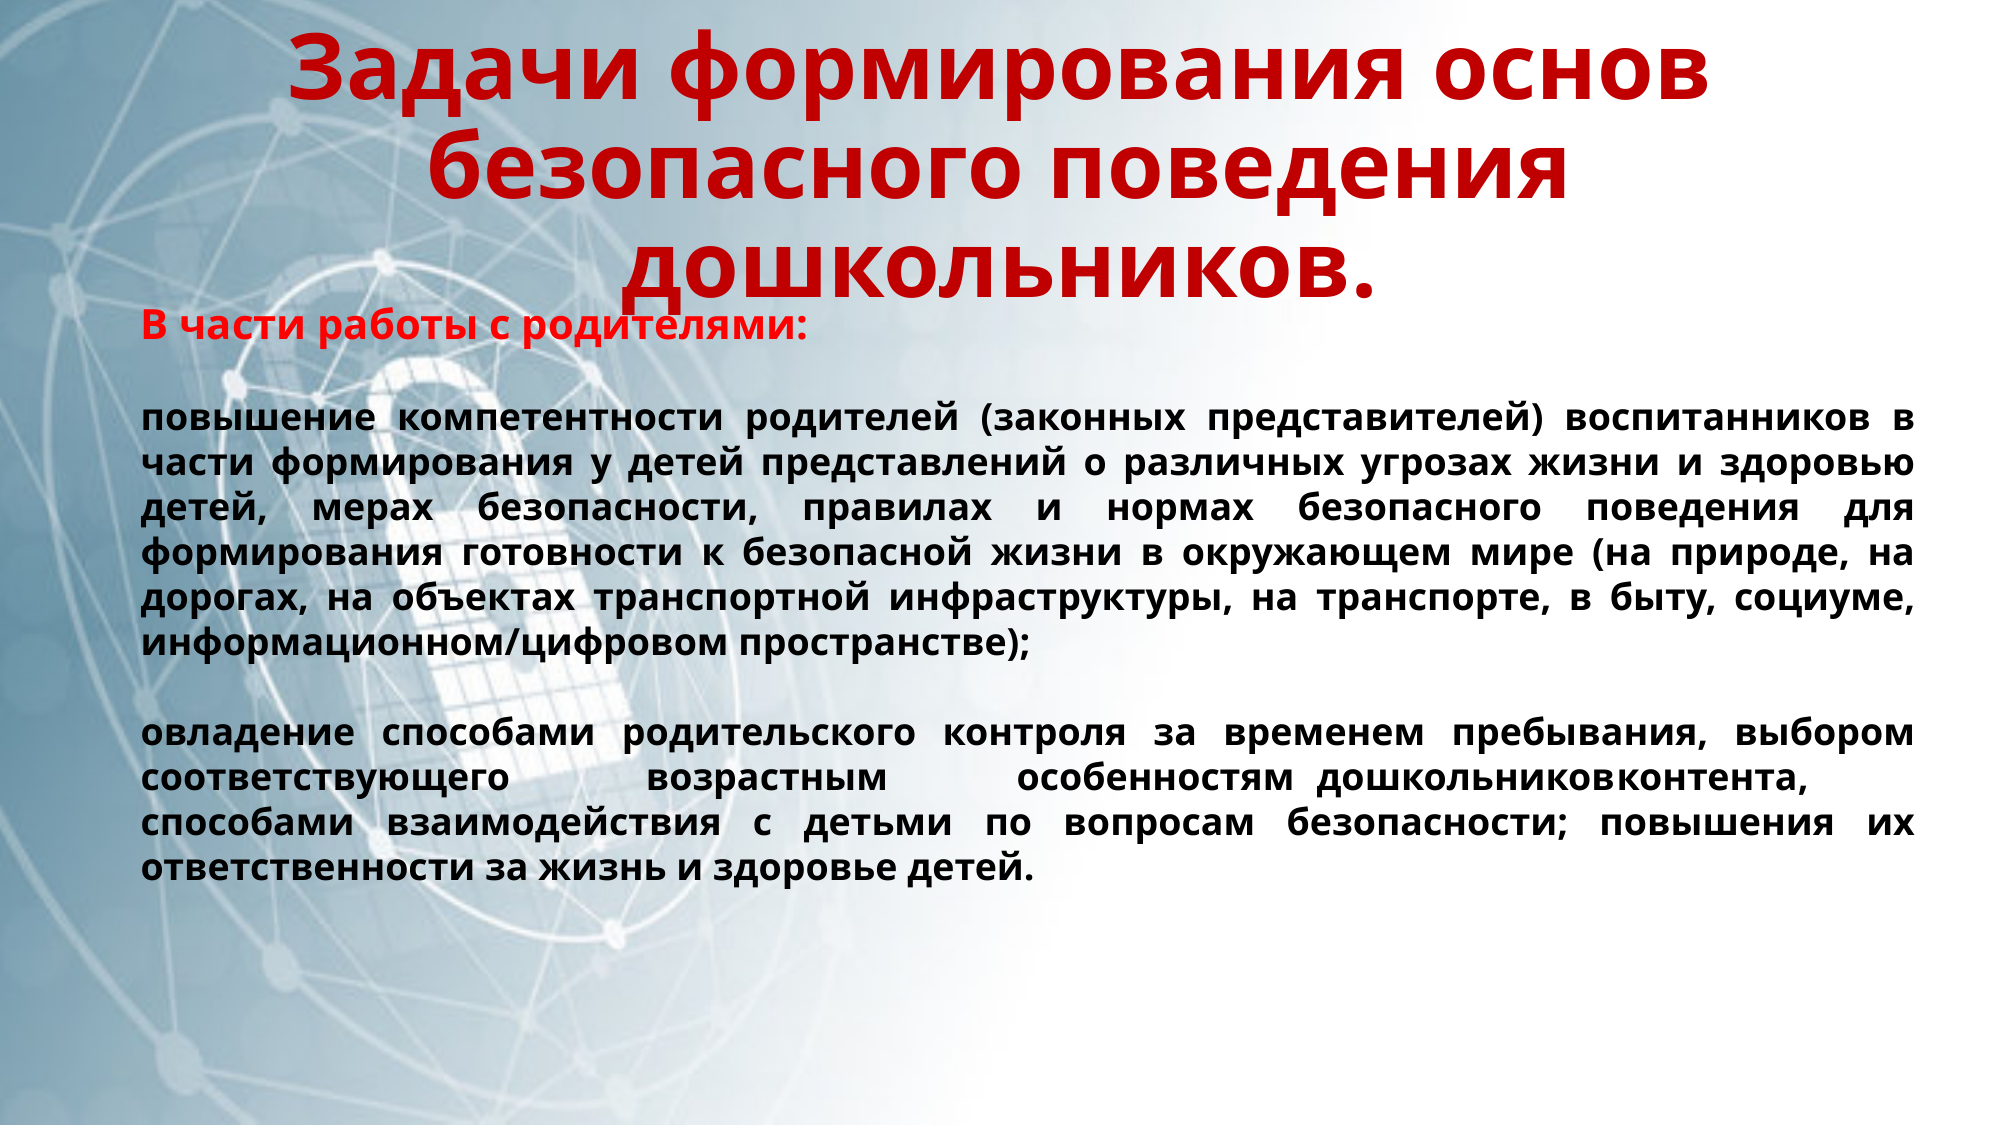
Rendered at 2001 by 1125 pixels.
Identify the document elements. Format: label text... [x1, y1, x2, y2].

title Задачи формирования основ безопасного поведения дошкольников. [137, 59, 1863, 278]
text_box В части работы с родителями: повышение компетентности родителей (законных представителей) воспитанников в части формирования у детей представлений о различных угрозах жизни и здоровью детей, мерах безопасности, правилах и нормах безопасного поведения для формирования готовности к безопасной жизни в окружающем мире (на природе, на дорогах, на объектах транспортной инфраструктуры, на транспорте, в быту, социуме, информационном/цифровом пространстве); овладение способами родительского контроля за временем пребывания, выбором соответствующего возрастным особенностям дошкольников контента, способами взаимодействия с детьми по вопросам безопасности; повышения их ответственности за жизнь и здоровье детей. [125, 290, 1932, 836]
picture [0, 0, 2001, 1125]
